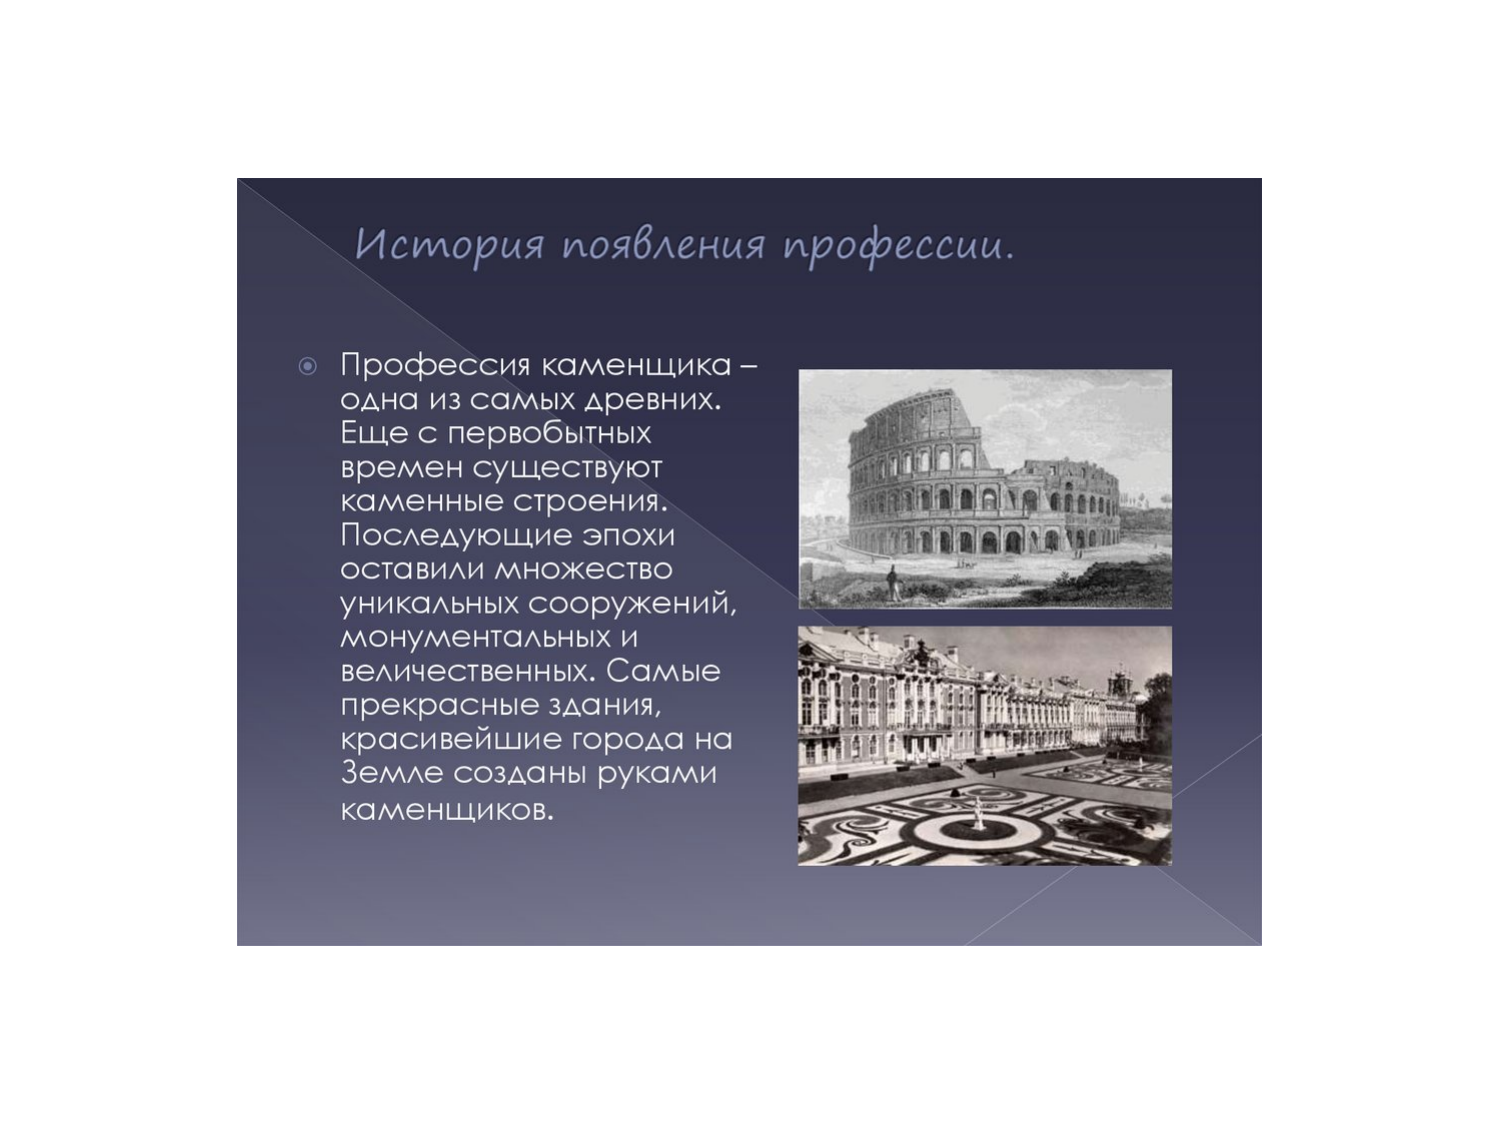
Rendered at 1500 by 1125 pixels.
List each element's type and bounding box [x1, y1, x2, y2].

picture [237, 178, 1263, 947]
